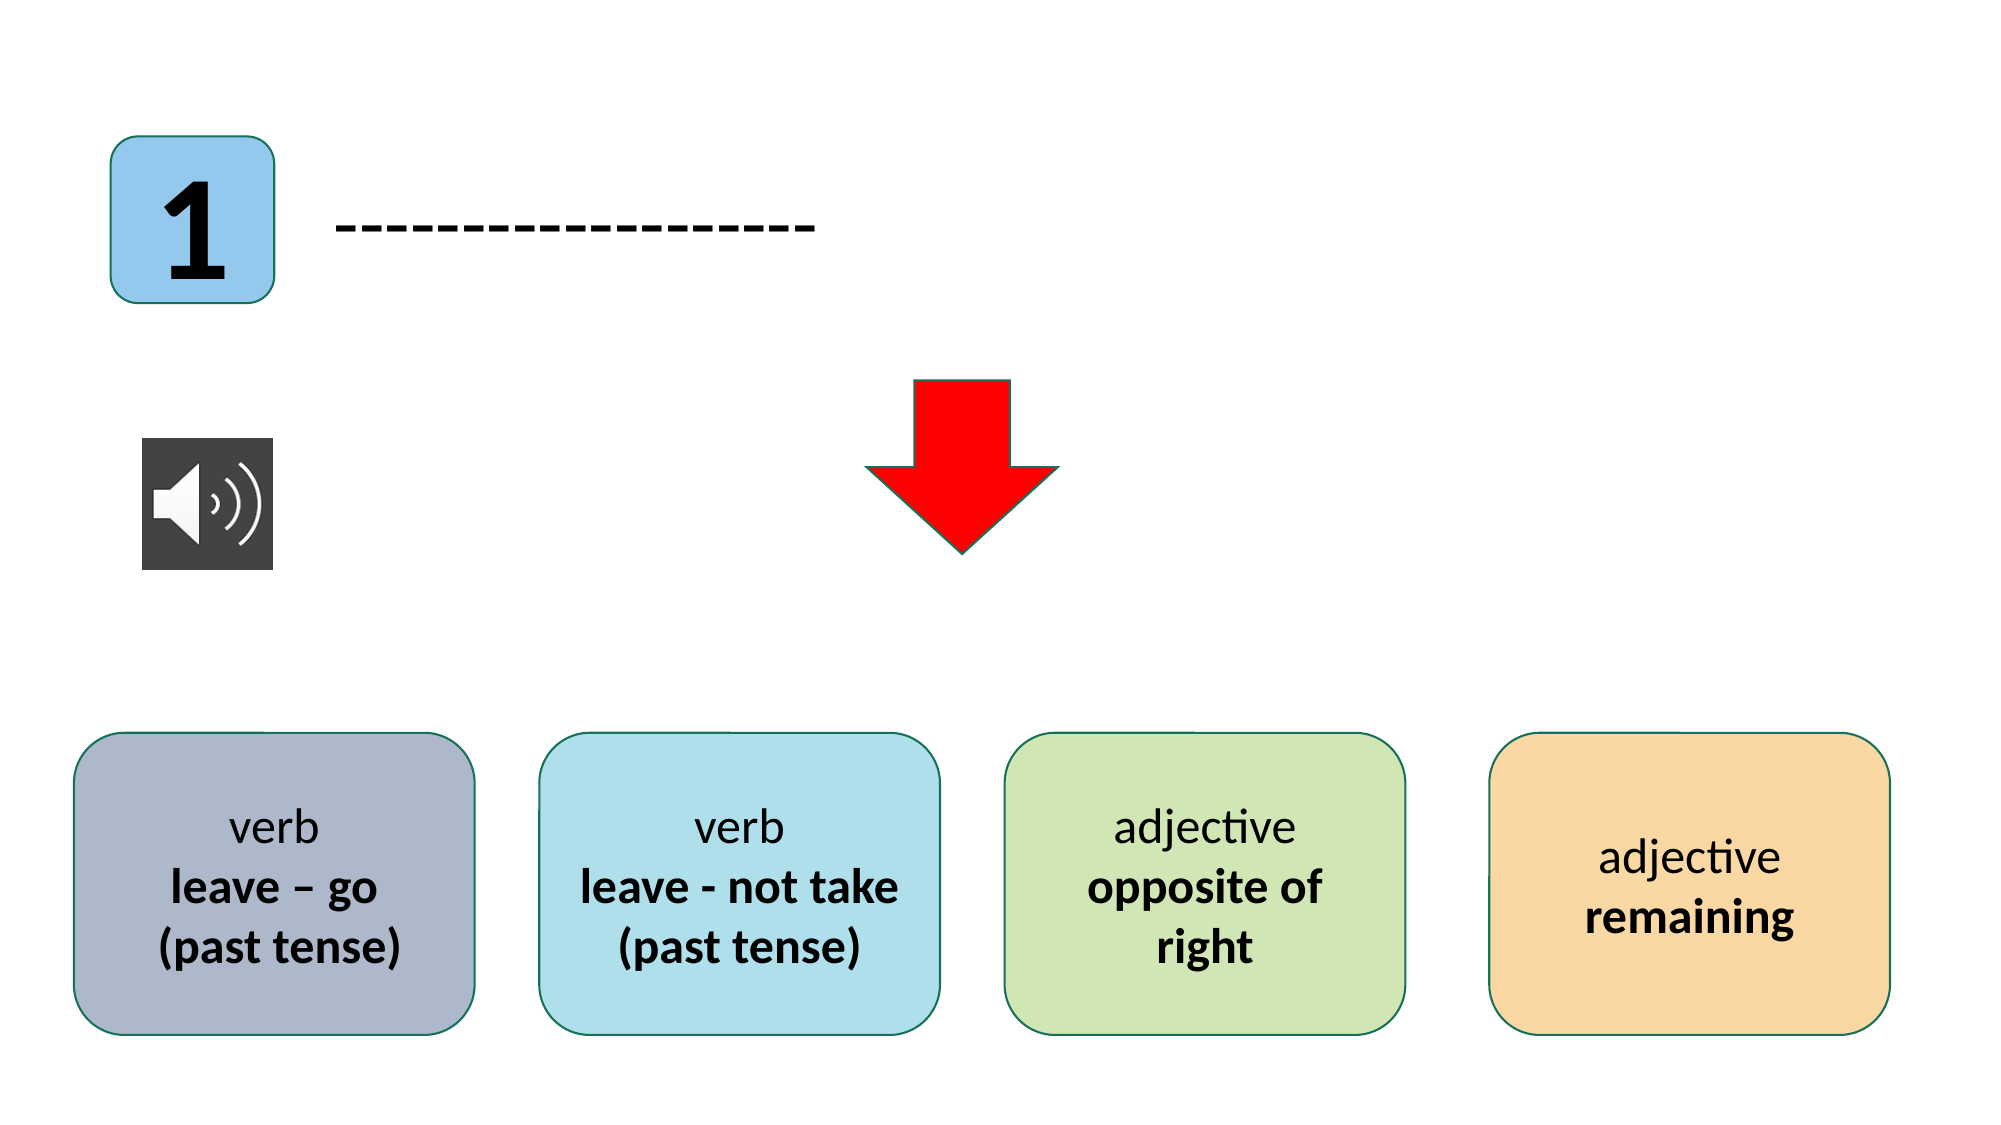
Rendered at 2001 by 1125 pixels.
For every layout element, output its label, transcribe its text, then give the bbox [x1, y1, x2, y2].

text_box [863, 379, 1061, 556]
text_box verb leave – go (past tense) [72, 731, 476, 1036]
text_box adjective remaining [1488, 731, 1892, 1036]
picture [140, 437, 275, 571]
text_box verb leave - not take (past tense) [538, 731, 942, 1036]
text_box adjective opposite of right [1003, 731, 1407, 1036]
text_box ------------------- [319, 161, 1859, 277]
text_box 1 [109, 135, 276, 305]
